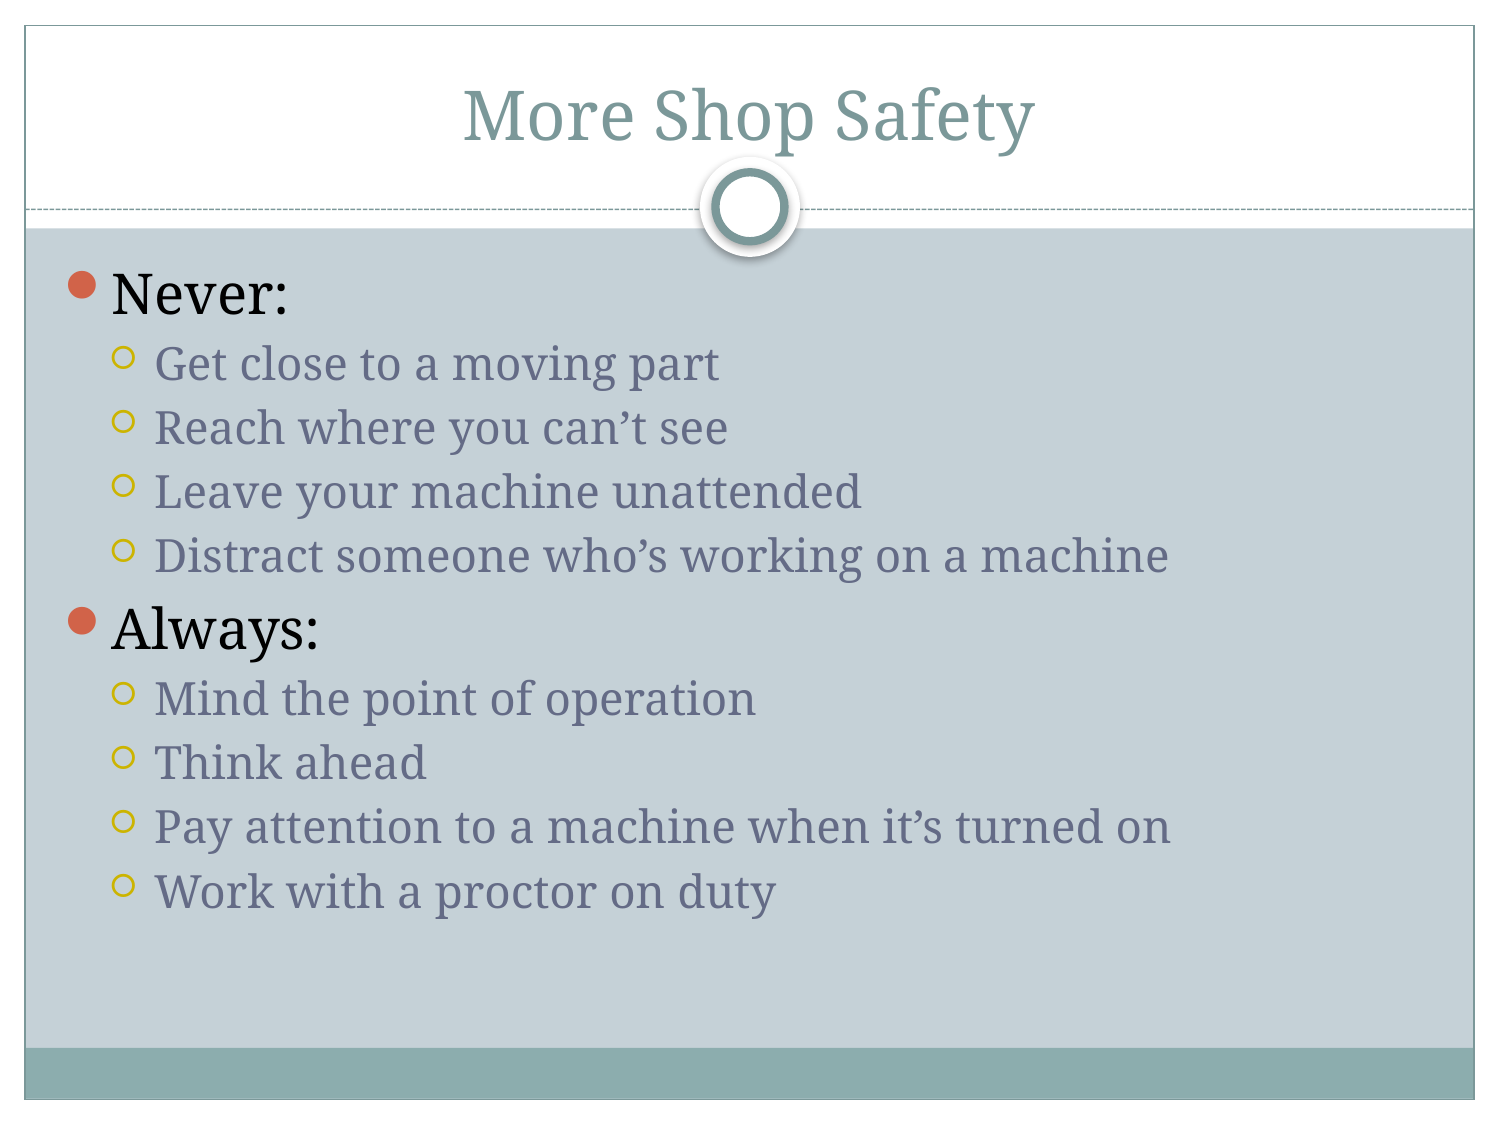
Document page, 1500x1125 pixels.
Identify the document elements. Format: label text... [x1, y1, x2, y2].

list Never: Get close to a moving part Reach where you can’t see Leave your machine unattended Distract someone who’s working on a machine Always: Mind the point of operation Think ahead Pay attention to a machine when it’s turned on Work with a proctor on duty [49, 250, 1445, 1001]
title More Shop Safety [49, 37, 1450, 162]
